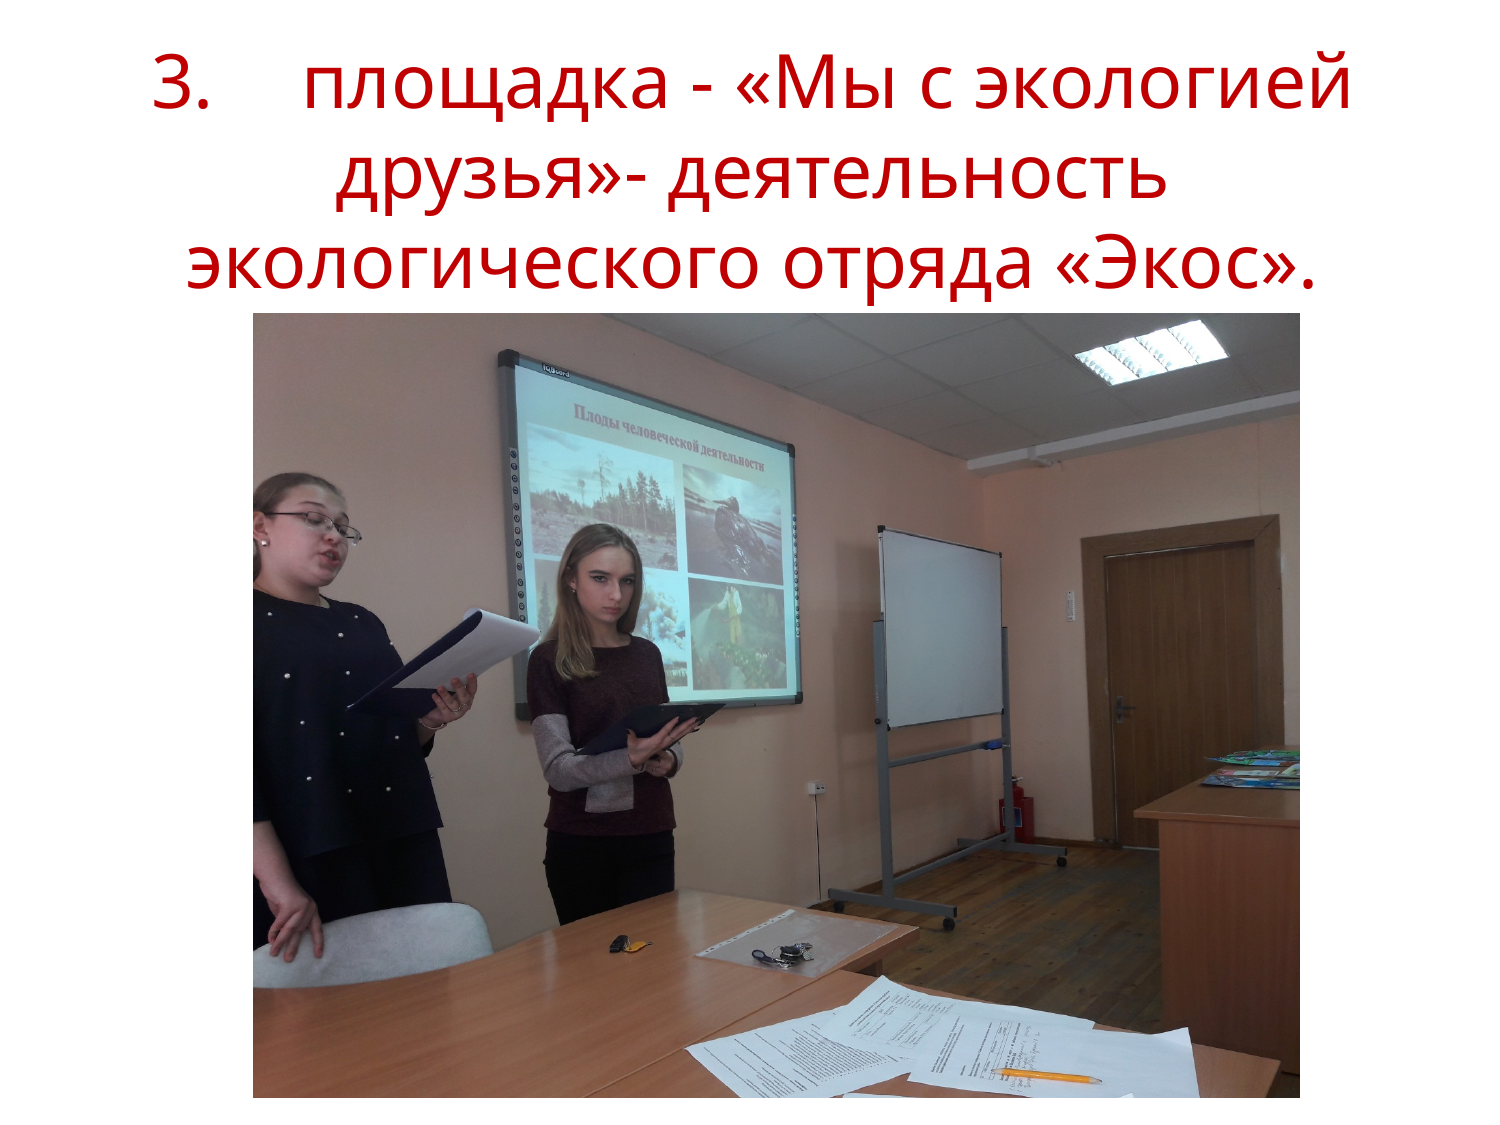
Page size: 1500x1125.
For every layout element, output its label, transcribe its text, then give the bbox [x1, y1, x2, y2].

picture [253, 313, 1300, 1098]
text_box [714, 262, 1425, 1071]
title 3. площадка - «Мы с экологией друзья»- деятельность экологического отряда «Экос». [41, 45, 1465, 293]
